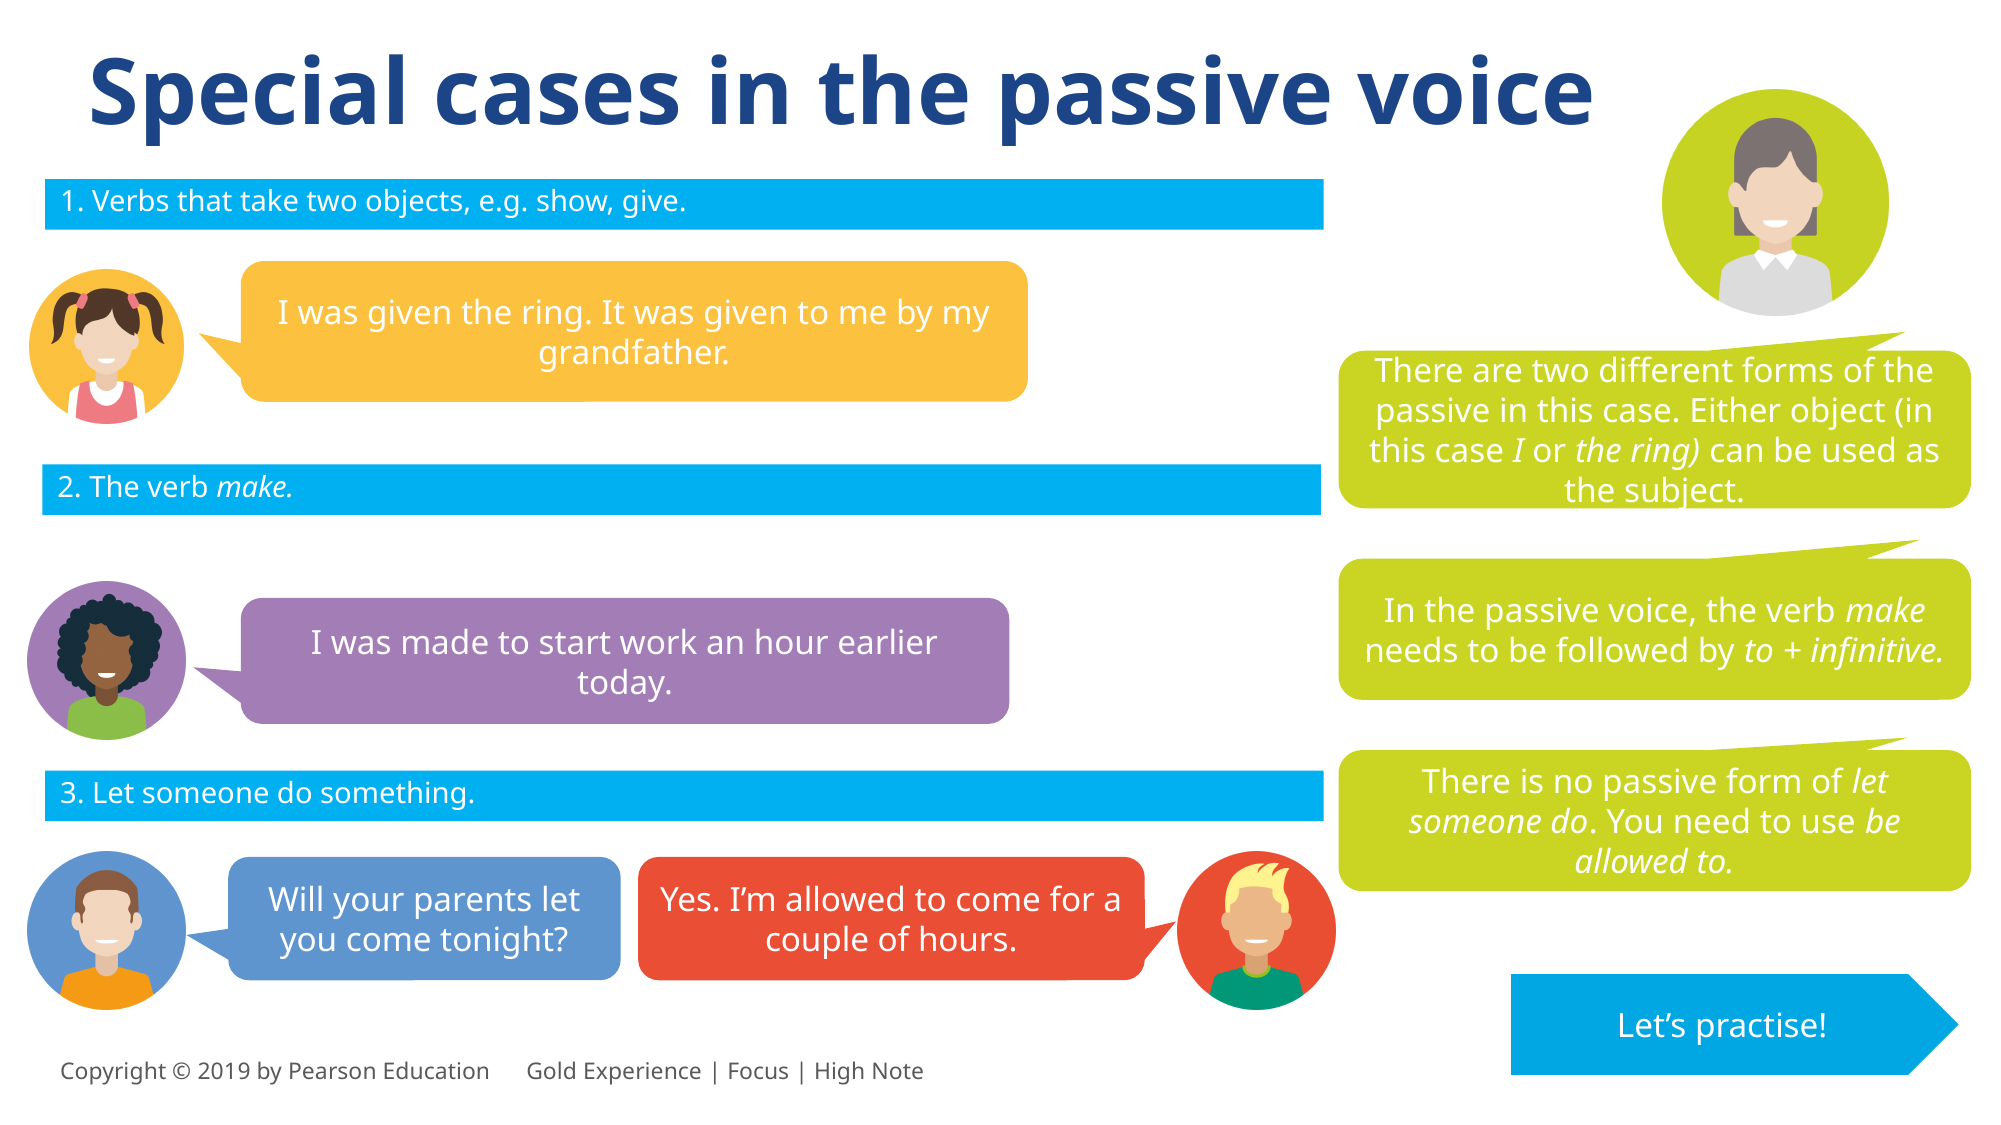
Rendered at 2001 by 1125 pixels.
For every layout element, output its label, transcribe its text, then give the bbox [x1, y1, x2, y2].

text_box There is no passive form of let someone do. You need to use be allowed to. [1338, 737, 1972, 892]
picture [29, 269, 184, 425]
text_box I was given the ring. It was given to me by my grandfather. [198, 261, 1028, 402]
text_box In the passive voice, the verb make needs to be followed by to + infinitive. [1338, 539, 1972, 700]
picture [1177, 851, 1336, 1010]
text_box Yes. I’m allowed to come for a couple of hours. [638, 856, 1172, 981]
text_box Will your parents let you come tonight? [190, 856, 621, 981]
footer Copyright © 2019 by Pearson Education Gold Experience | Focus | High Note [45, 1040, 1084, 1101]
text_box I was made to start work an hour earlier today. [193, 597, 1010, 724]
picture [27, 581, 186, 740]
title Special cases in the passive voice [73, 37, 1924, 253]
text_box 1. Verbs that take two objects, e.g. show, give. [45, 179, 1324, 230]
text_box 3. Let someone do something. [45, 770, 1324, 822]
text_box There are two different forms of the passive in this case. Either object (in this case I or the ring) can be used as the subject. [1338, 331, 1972, 509]
text_box Let’s practise! [1511, 974, 1959, 1075]
text_box 2. The verb make. [42, 464, 1321, 515]
picture [27, 851, 186, 1010]
picture [1661, 89, 1889, 317]
